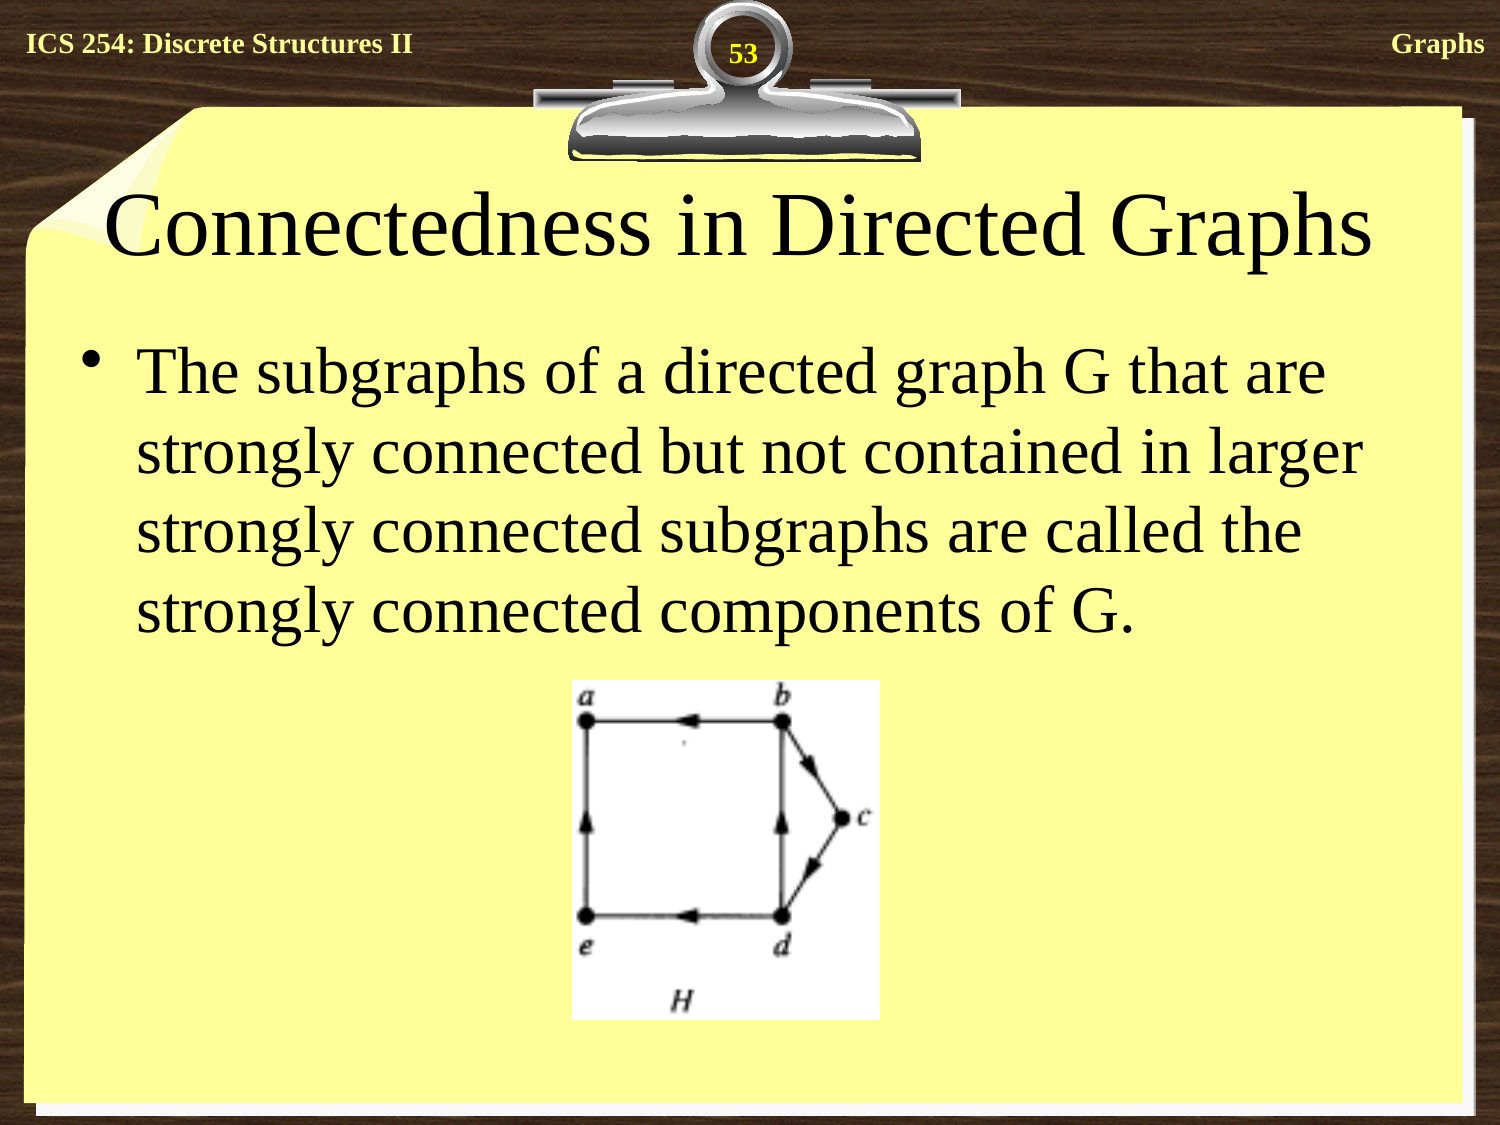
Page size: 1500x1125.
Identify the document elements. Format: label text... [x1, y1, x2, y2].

title Connectedness in Directed Graphs [77, 125, 1403, 313]
picture [572, 680, 881, 1020]
picture [0, 0, 1500, 1125]
list The subgraphs of a directed graph G that are strongly connected but not contained in larger strongly connected subgraphs are called the strongly connected components of G. [64, 318, 1405, 975]
picture [673, 84, 708, 89]
slide_number 53 [394, 18, 774, 84]
